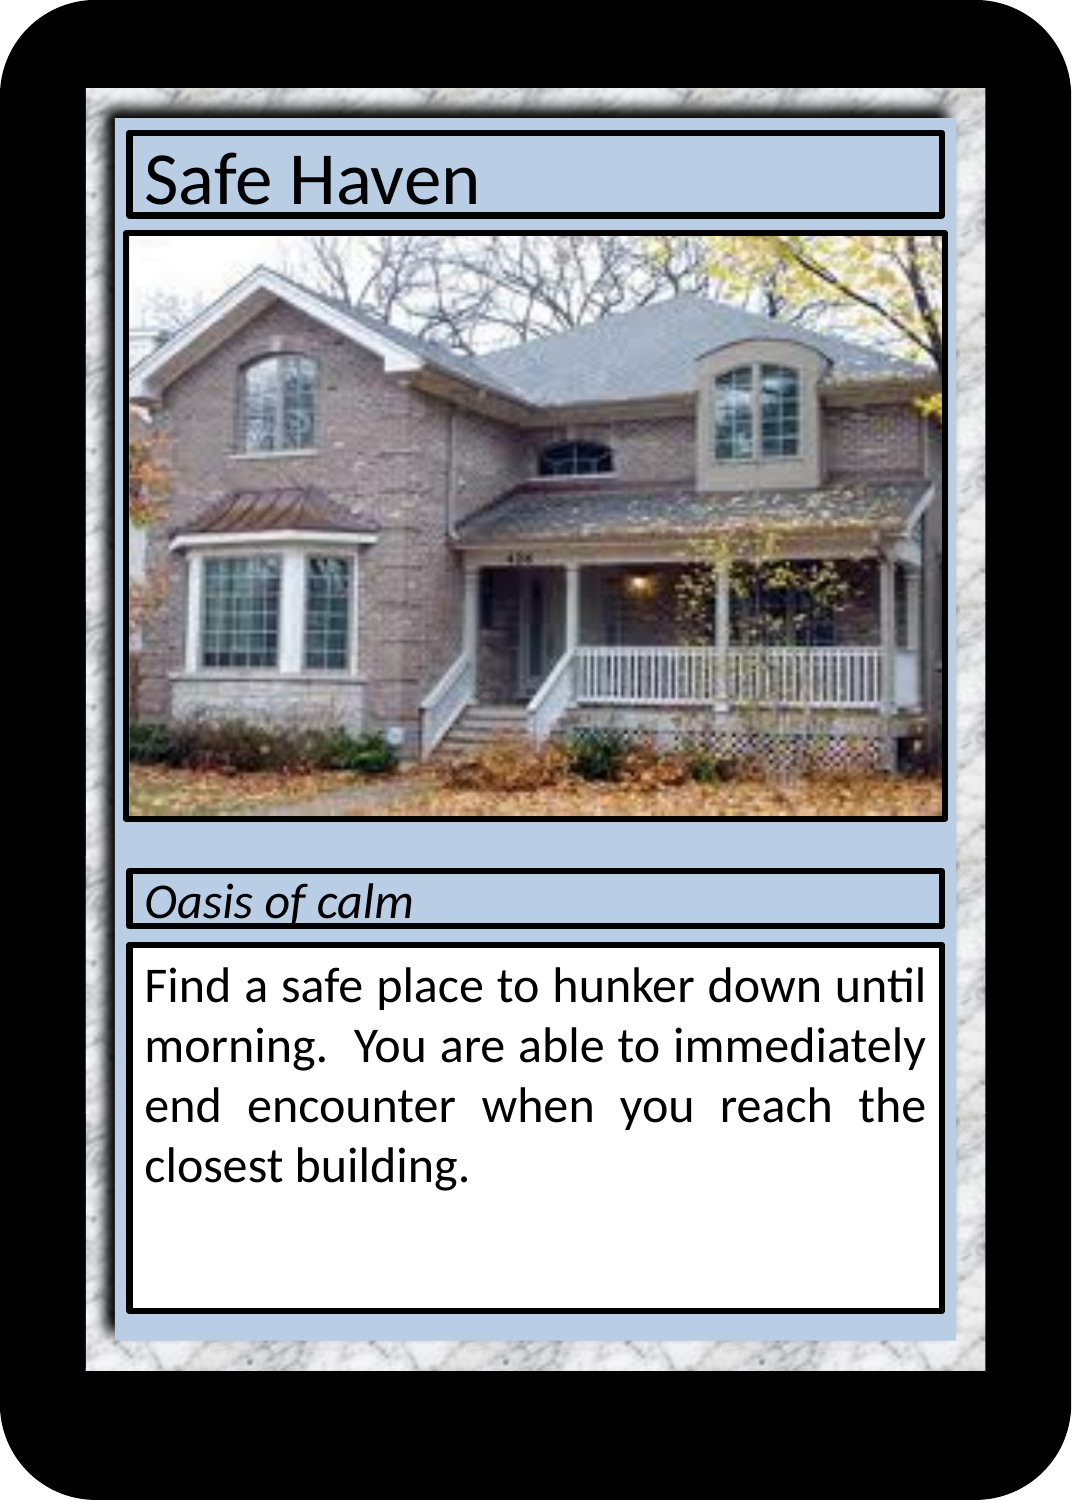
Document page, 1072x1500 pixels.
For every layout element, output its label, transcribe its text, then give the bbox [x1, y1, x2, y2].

picture [85, 88, 986, 1371]
title Safe Haven [126, 130, 945, 219]
list Oasis of calm [126, 868, 945, 929]
list Find a safe place to hunker down until morning. You are able to immediately end encounter when you reach the closest building. [126, 942, 945, 1314]
